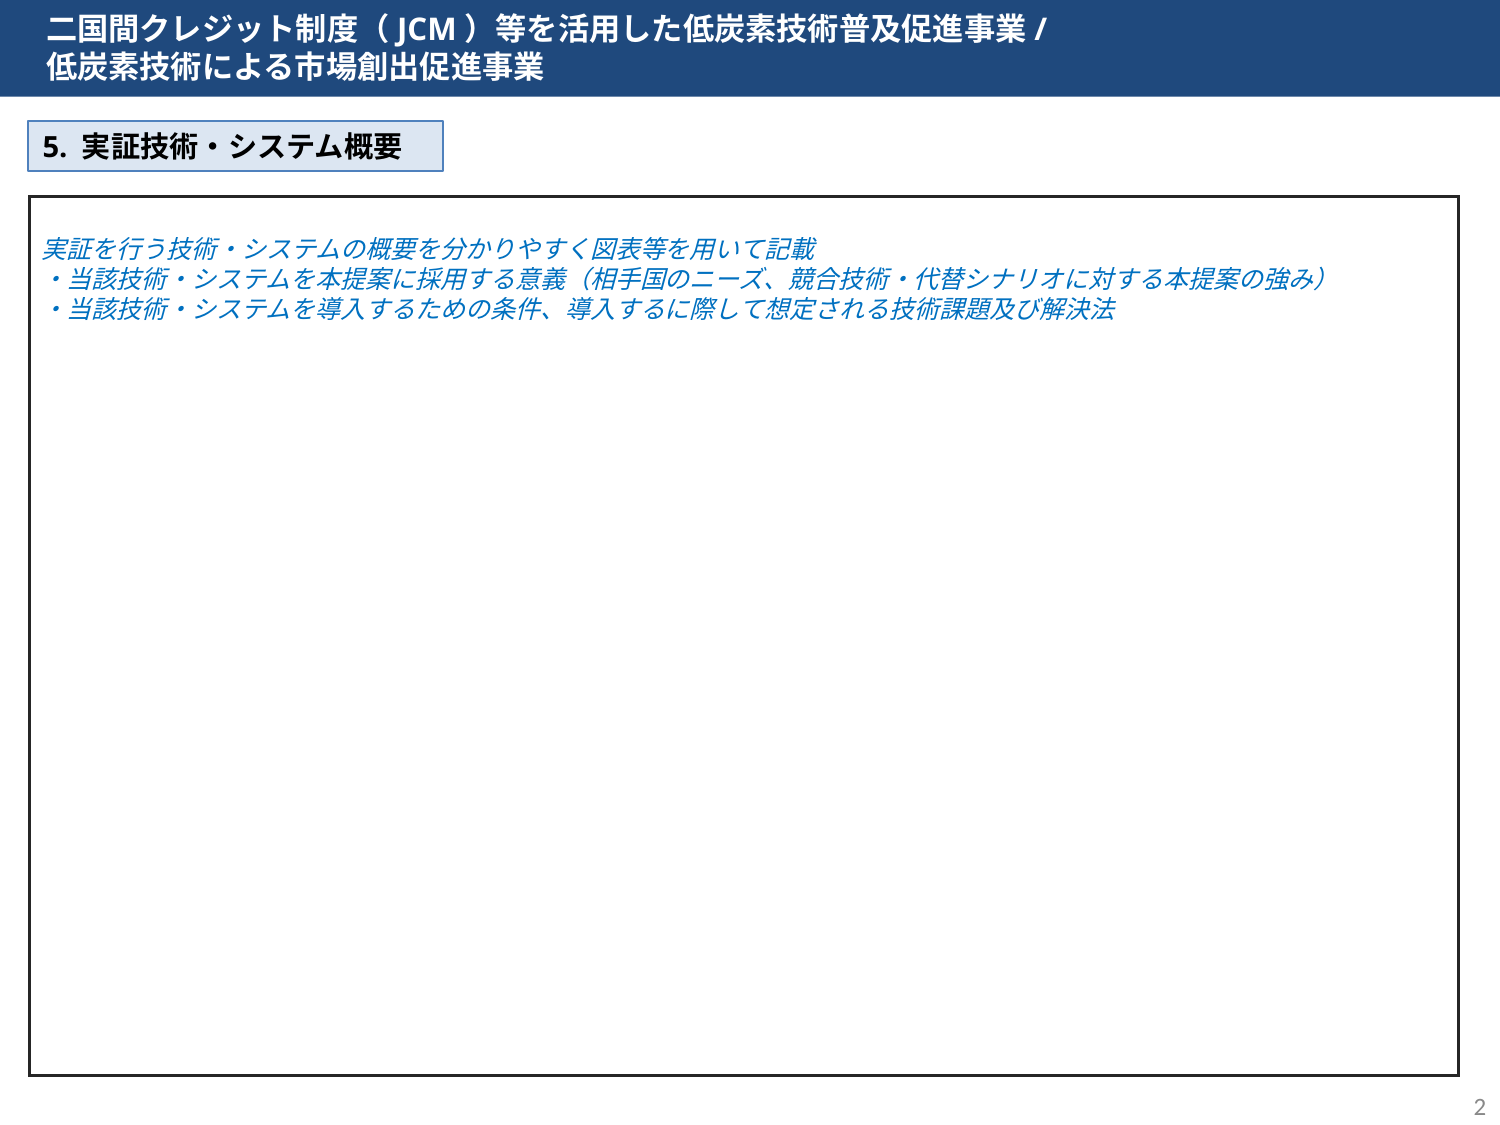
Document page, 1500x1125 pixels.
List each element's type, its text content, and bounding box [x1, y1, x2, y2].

text_box 実証を行う技術・システムの概要を分かりやすく図表等を用いて記載 ・当該技術・システムを本提案に採用する意義（相手国のニーズ、競合技術・代替シナリオに対する本提案の強み） ・当該技術・システムを導入するための条件、導入するに際して想定される技術課題及び解決法 [29, 196, 1459, 1076]
text_box 5. 実証技術・システム概要 [27, 121, 443, 171]
text_box 2 [1151, 1075, 1500, 1125]
text_box 二国間クレジット制度（JCM）等を活用した低炭素技術普及促進事業/ 低炭素技術による市場創出促進事業 [0, 0, 1500, 97]
